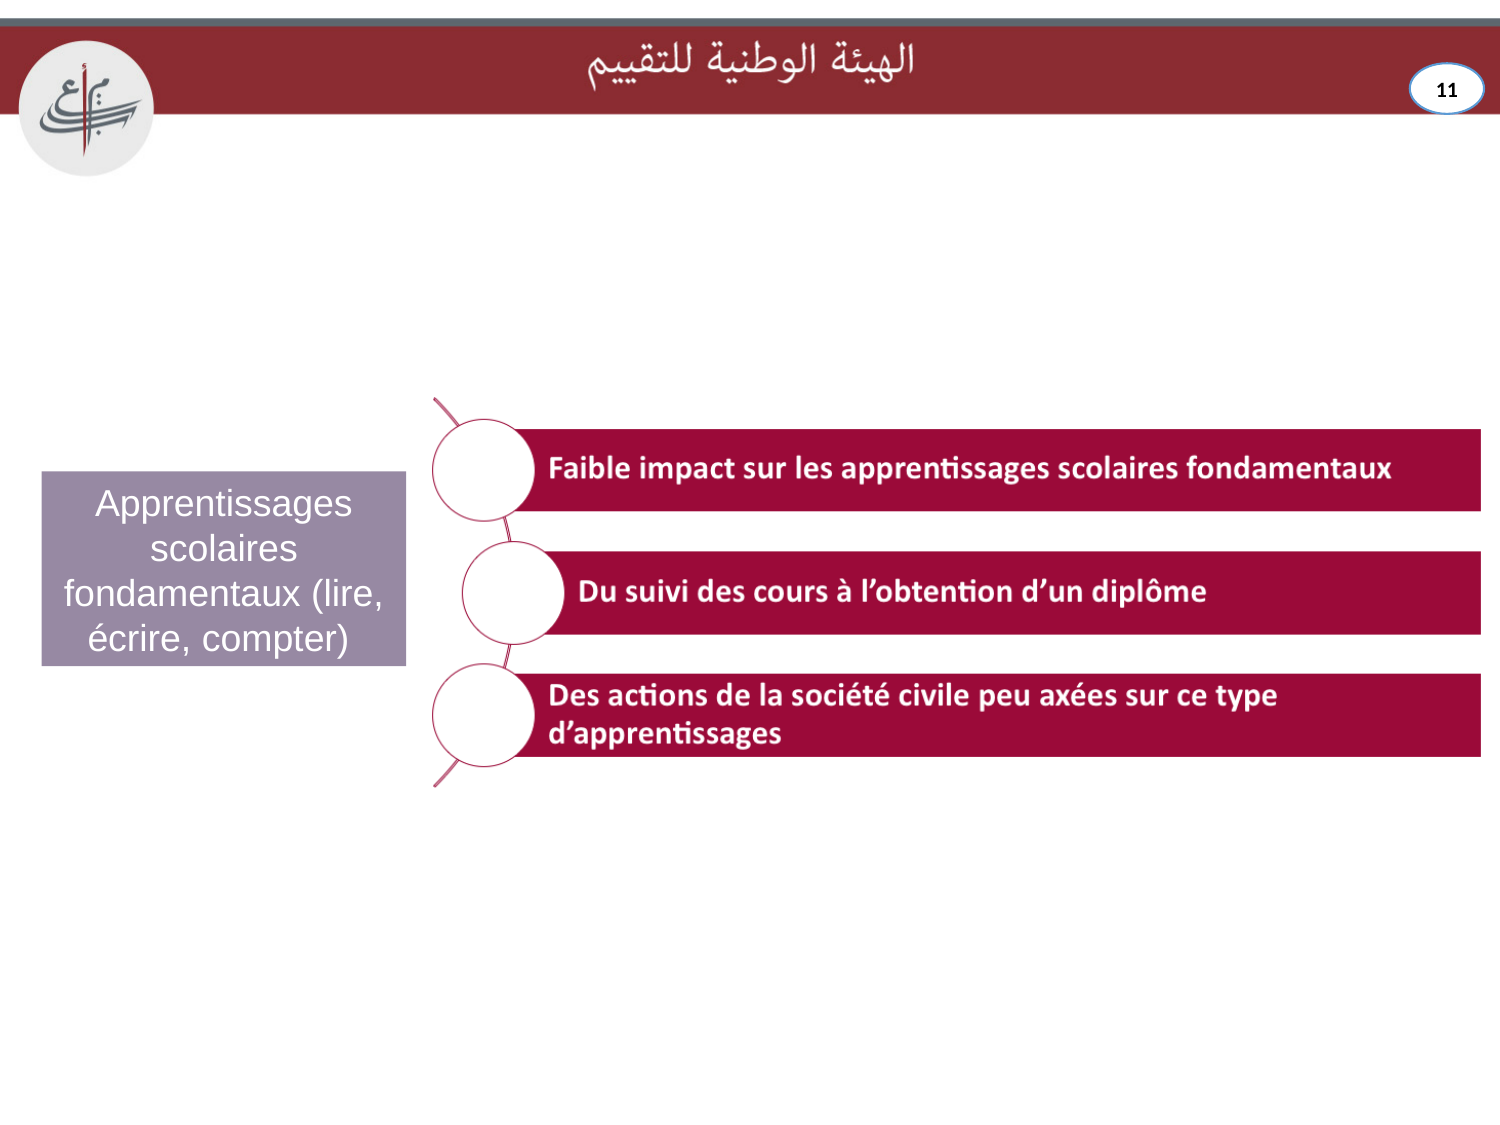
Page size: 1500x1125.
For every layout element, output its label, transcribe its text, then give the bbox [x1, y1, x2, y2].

text_box 11 [1408, 62, 1486, 115]
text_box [41, 388, 1485, 797]
picture [0, 0, 1500, 1125]
